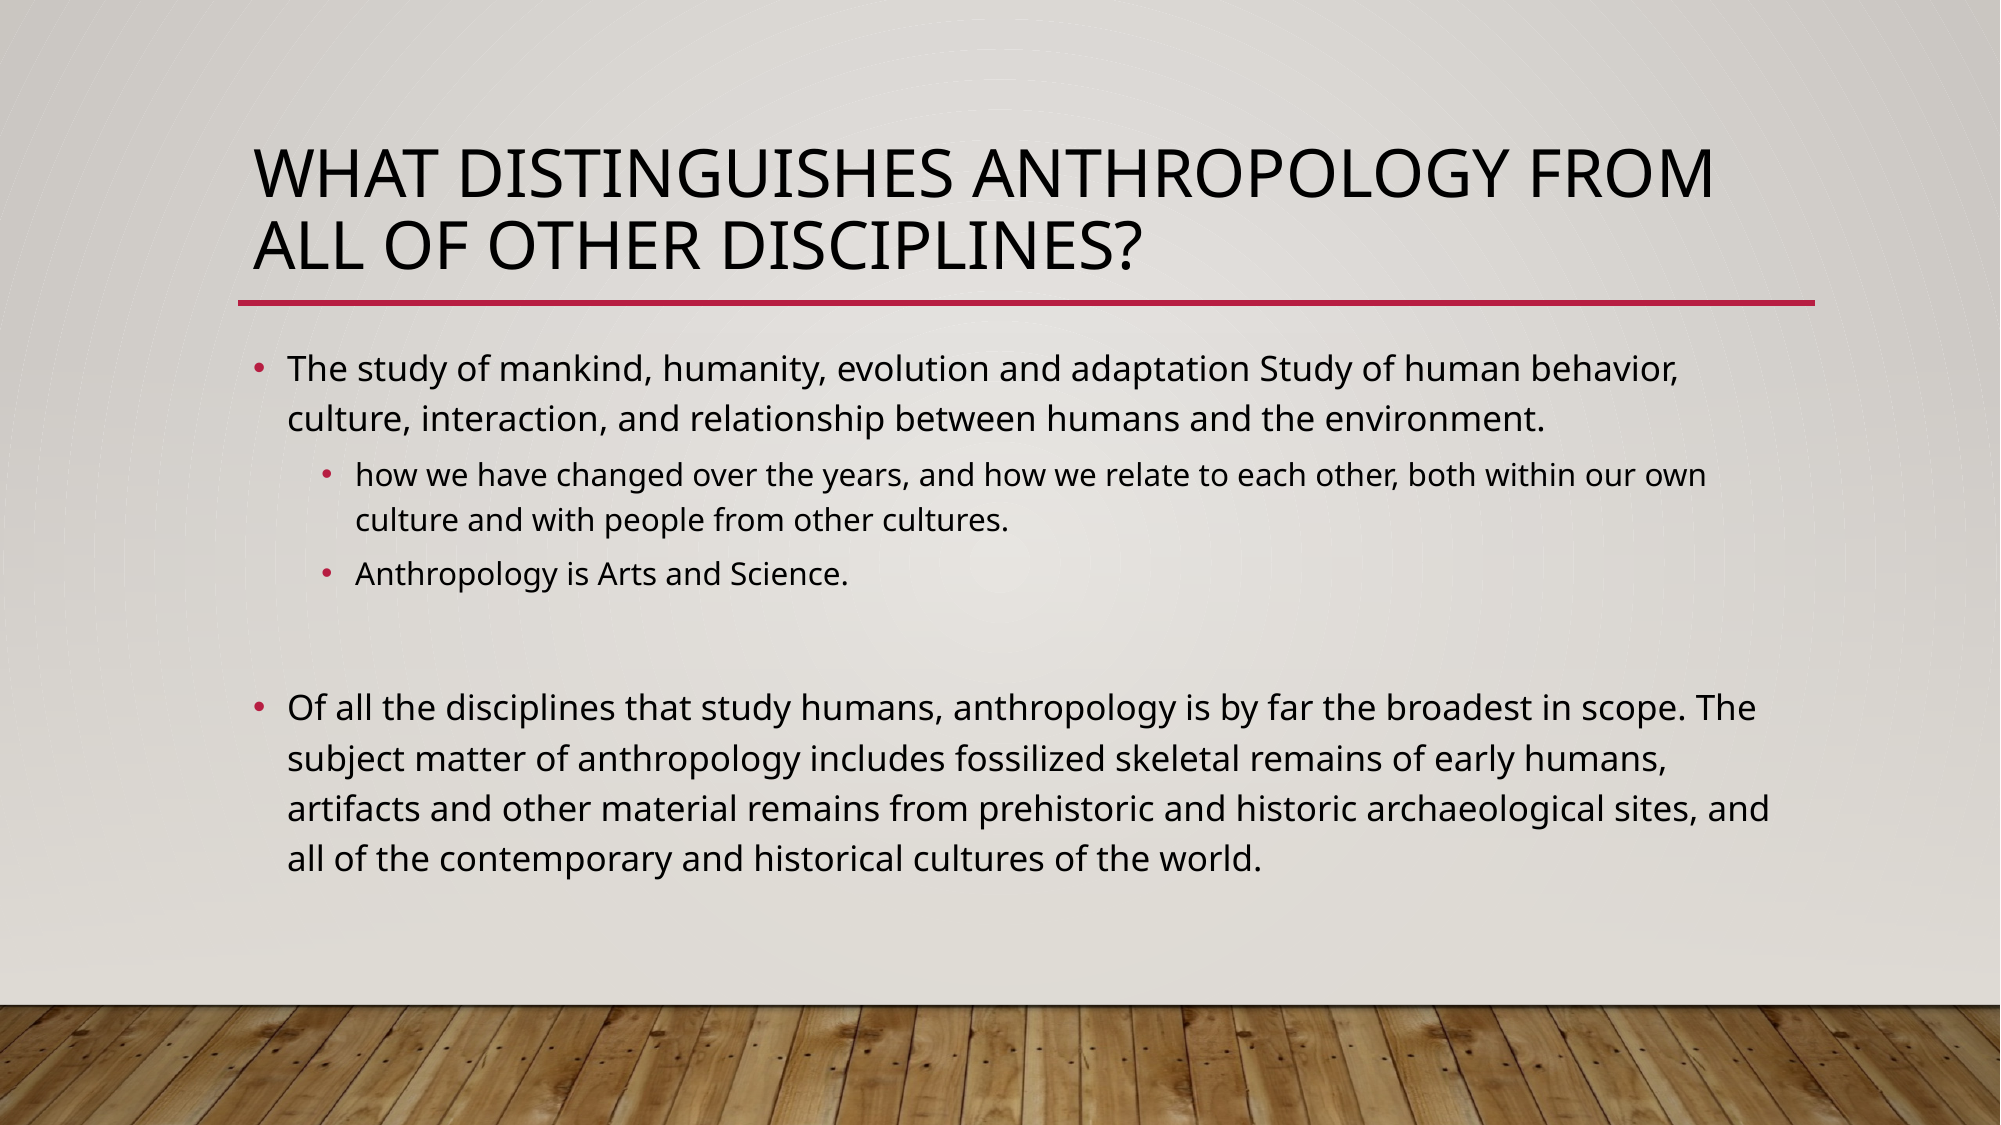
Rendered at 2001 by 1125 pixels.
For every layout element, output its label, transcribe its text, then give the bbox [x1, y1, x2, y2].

title What distinguishes anthropology from all of other disciplines? [238, 131, 1814, 305]
list The study of mankind, humanity, evolution and adaptation Study of human behavior, culture, interaction, and relationship between humans and the environment. how we have changed over the years, and how we relate to each other, both within our own culture and with people from other cultures. Anthropology is Arts and Science. Of all the disciplines that study humans, anthropology is by far the broadest in scope. The subject matter of anthropology includes fossilized skeletal remains of early humans, artifacts and other material remains from prehistoric and historic archaeological sites, and all of the contemporary and historical cultures of the world. [238, 330, 1814, 897]
picture [0, 1005, 2000, 1125]
